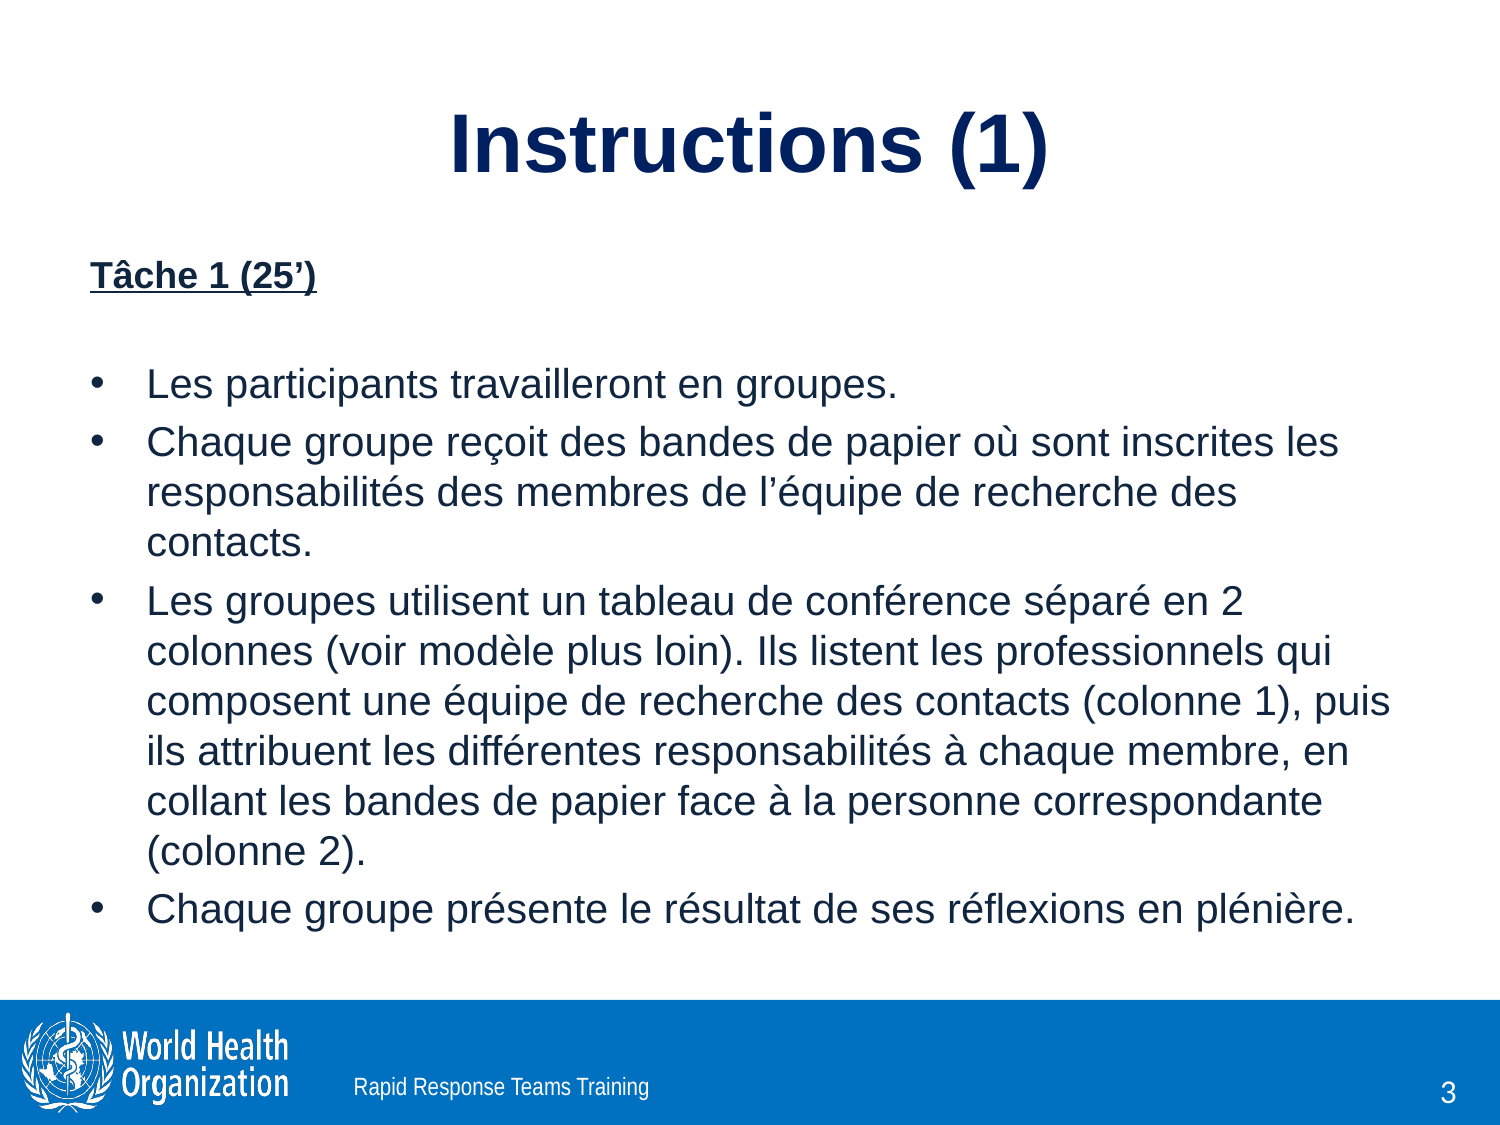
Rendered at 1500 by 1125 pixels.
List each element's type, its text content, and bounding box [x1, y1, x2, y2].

title Instructions (1) [75, 45, 1425, 233]
picture [21, 1012, 288, 1113]
list Tâche 1 (25’) Les participants travailleront en groupes. Chaque groupe reçoit des bandes de papier où sont inscrites les responsabilités des membres de l’équipe de recherche des contacts. Les groupes utilisent un tableau de conférence séparé en 2 colonnes (voir modèle plus loin). Ils listent les professionnels qui composent une équipe de recherche des contacts (colonne 1), puis ils attribuent les différentes responsabilités à chaque membre, en collant les bandes de papier face à la personne correspondante (colonne 2). Chaque groupe présente le résultat de ses réflexions en plénière. [75, 243, 1425, 986]
